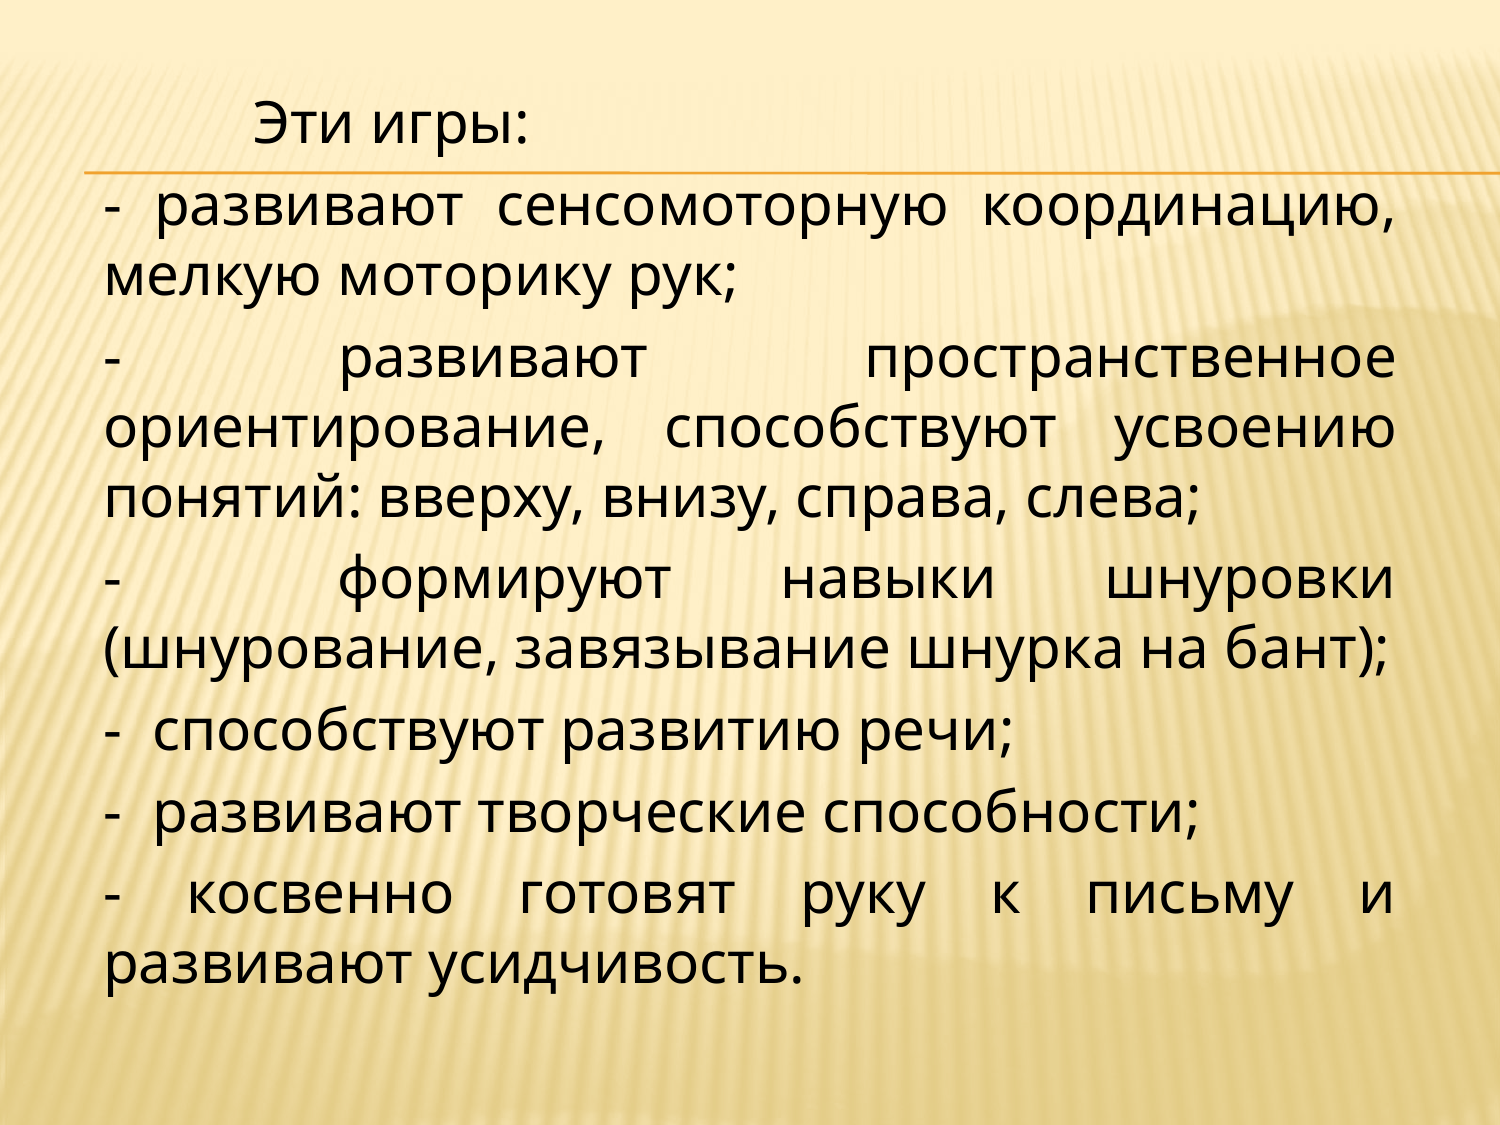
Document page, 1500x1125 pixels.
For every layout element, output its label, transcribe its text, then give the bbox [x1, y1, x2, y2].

list Эти игры: - развивают сенсомоторную координацию, мелкую моторику рук; - развивают пространственное ориентирование, способствуют усвоению понятий: вверху, внизу, справа, слева; - формируют навыки шнуровки (шнурование, завязывание шнурка на бант); - способствуют развитию речи; - развивают творческие способности; - косвенно готовят руку к письму и развивают усидчивость. [88, 78, 1412, 1005]
